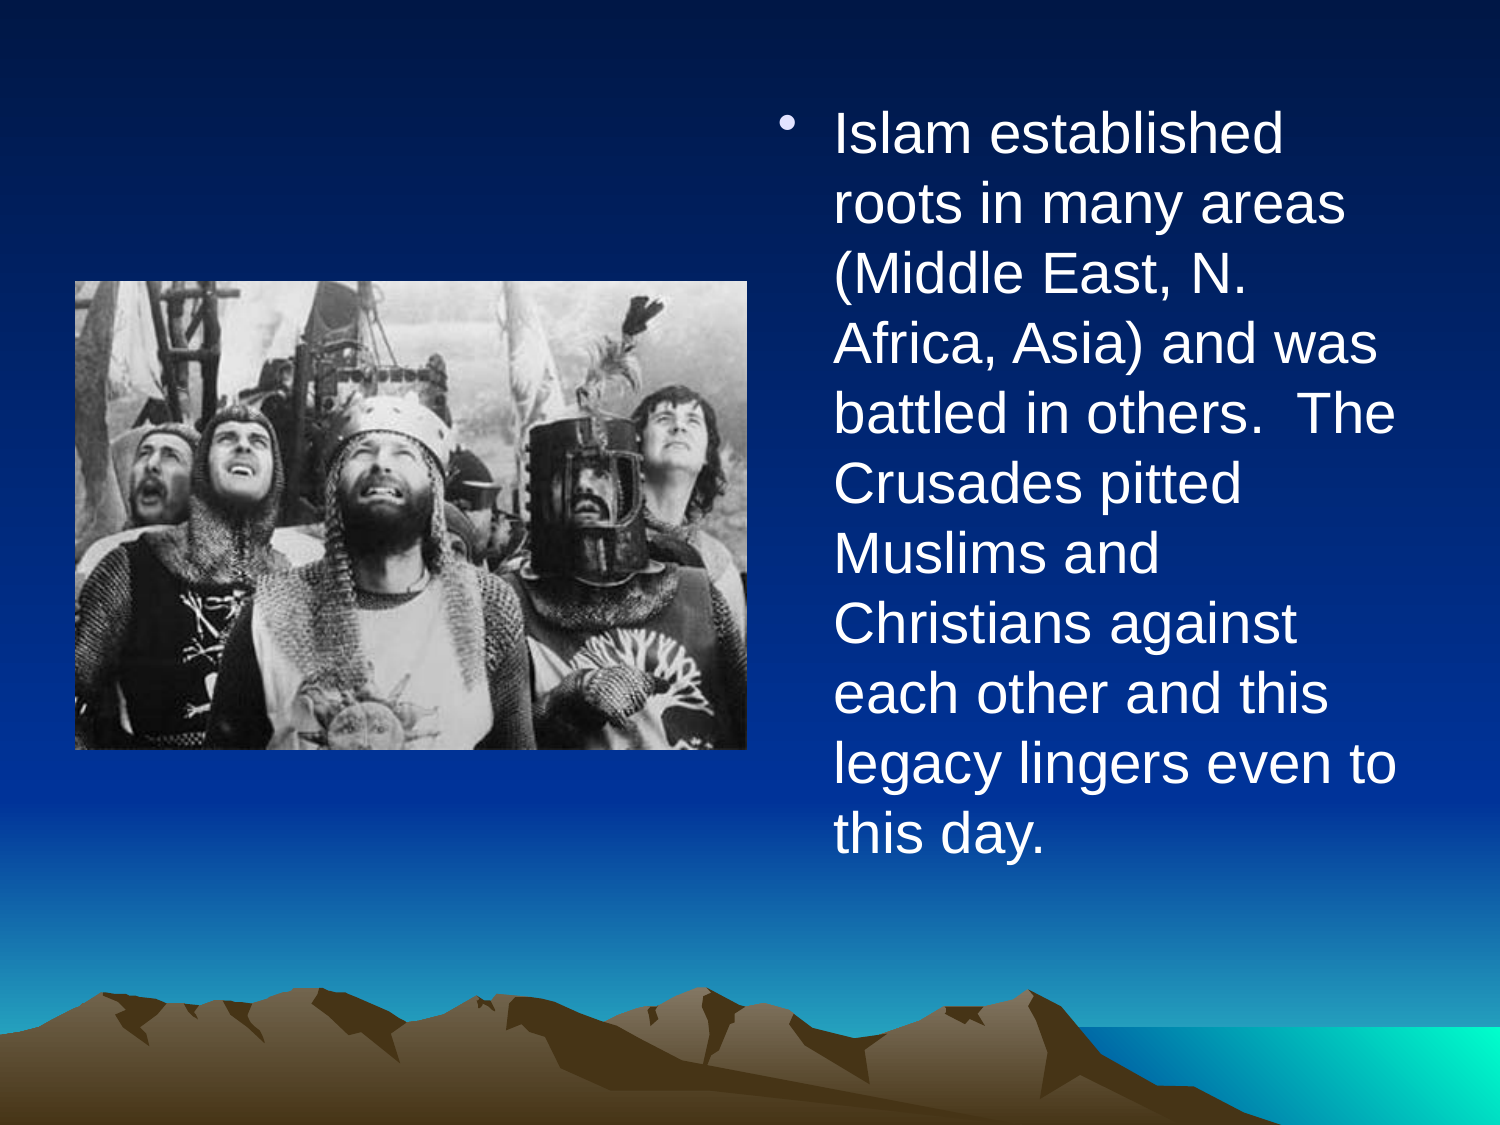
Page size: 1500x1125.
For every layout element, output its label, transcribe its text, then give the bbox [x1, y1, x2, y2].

picture [74, 280, 748, 751]
list Islam established roots in many areas (Middle East, N. Africa, Asia) and was battled in others. The Crusades pitted Muslims and Christians against each other and this legacy lingers even to this day. [762, 87, 1426, 976]
